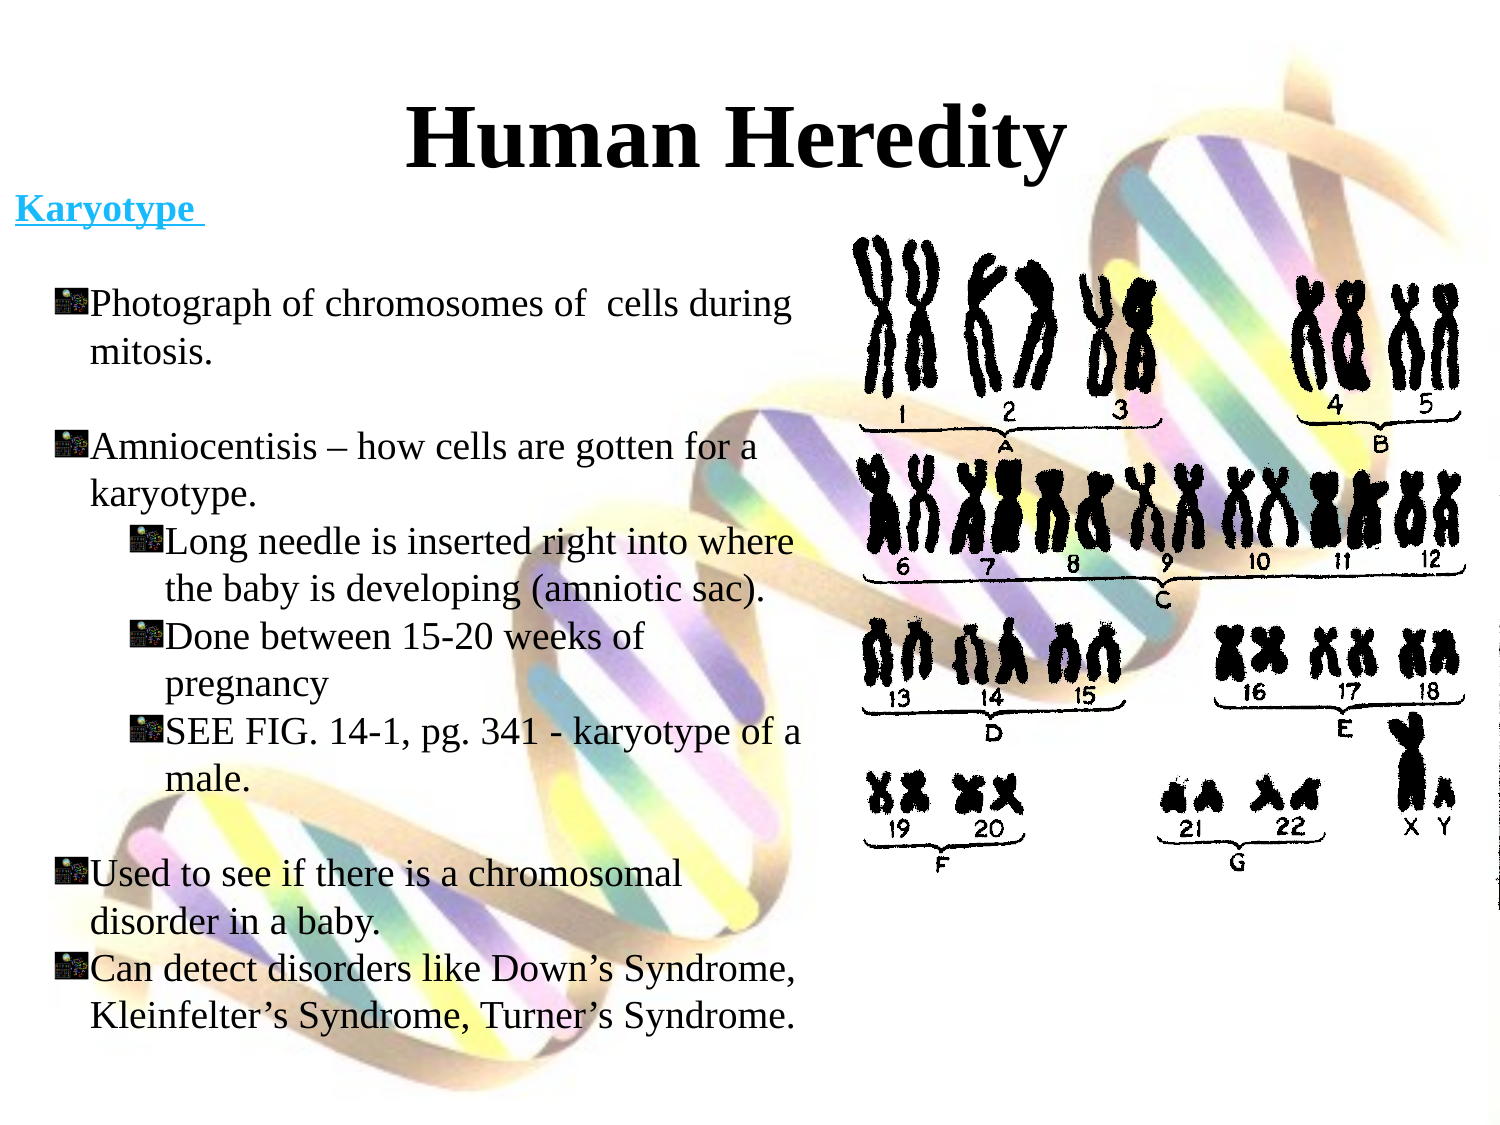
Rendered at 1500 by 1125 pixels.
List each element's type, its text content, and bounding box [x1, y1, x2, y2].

picture [54, 856, 89, 885]
picture [129, 524, 164, 553]
text_box Karyotype Photograph of chromosomes of cells during mitosis. Amniocentisis – how cells are gotten for a karyotype. Long needle is inserted right into where the baby is developing (amniotic sac). Done between 15-20 weeks of pregnancy SEE FIG. 14-1, pg. 341 - karyotype of a male. Used to see if there is a chromosomal disorder in a baby. Can detect disorders like Down’s Syndrome, Kleinfelter’s Syndrome, Turner’s Syndrome. [0, 174, 825, 1045]
picture [129, 619, 164, 648]
title Human Heredity [62, 37, 1413, 198]
picture [54, 429, 89, 458]
picture [129, 714, 164, 743]
picture [54, 287, 89, 315]
picture [811, 199, 1500, 910]
picture [54, 951, 89, 980]
